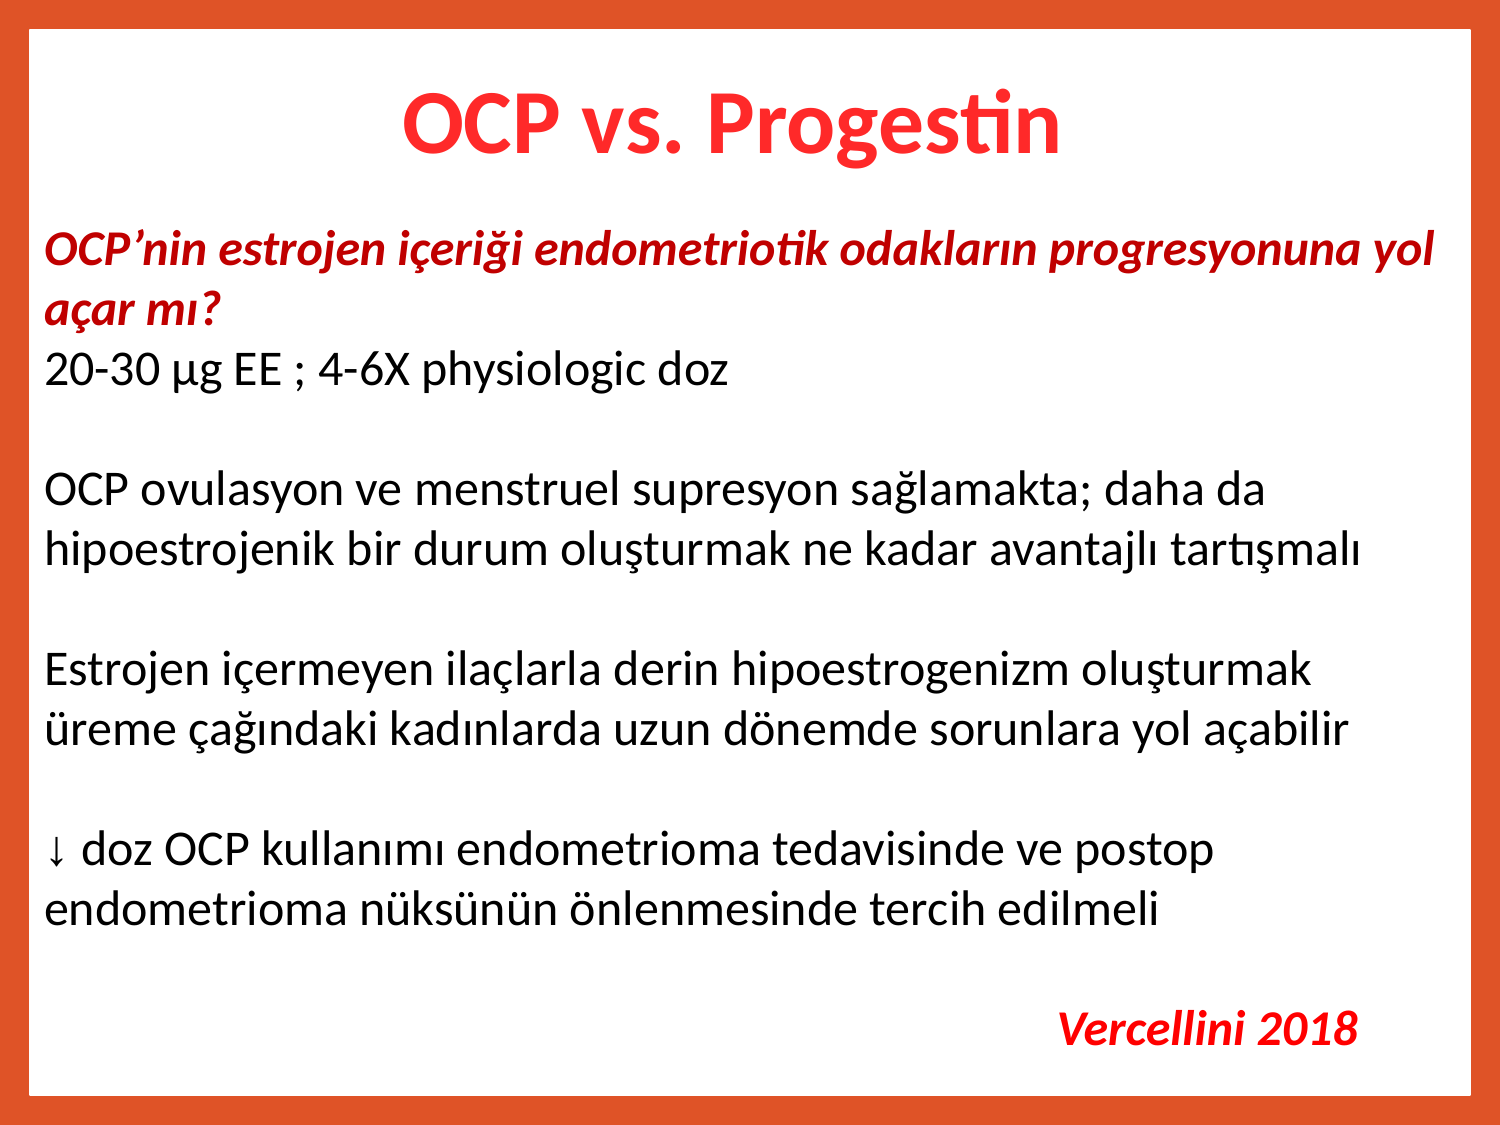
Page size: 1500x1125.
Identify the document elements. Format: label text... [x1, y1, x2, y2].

text_box OCP vs. Progestin [387, 54, 1079, 180]
text_box OCP’nin estrojen içeriği endometriotik odakların progresyonuna yol açar mı? 20-30 µg EE ; 4-6X physiologic doz OCP ovulasyon ve menstruel supresyon sağlamakta; daha da hipoestrojenik bir durum oluşturmak ne kadar avantajlı tartışmalı Estrojen içermeyen ilaçlarla derin hipoestrogenizm oluşturmak üreme çağındaki kadınlarda uzun dönemde sorunlara yol açabilir ↓ doz OCP kullanımı endometrioma tedavisinde ve postop endometrioma nüksünün önlenmesinde tercih edilmeli Vercellini 2018 [29, 208, 1471, 1123]
